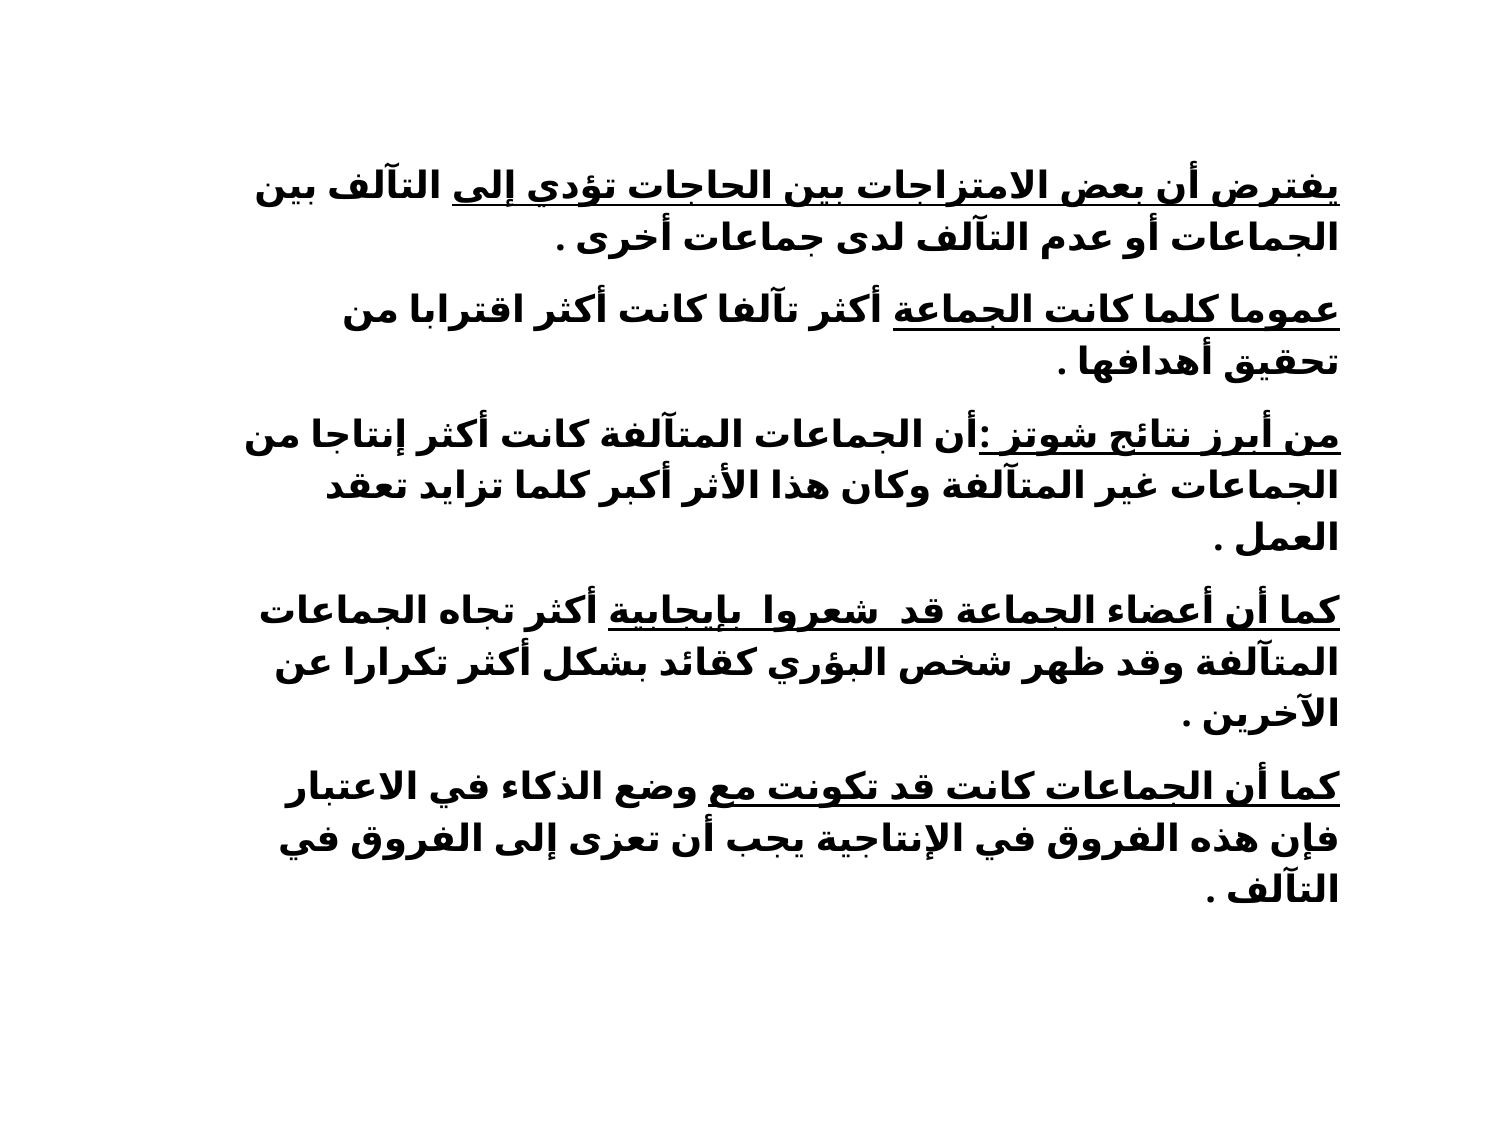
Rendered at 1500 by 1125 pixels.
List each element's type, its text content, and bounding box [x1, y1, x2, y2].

text_box يفترض أن بعض الامتزاجات بين الحاجات تؤدي إلى التآلف بين الجماعات أو عدم التآلف لدى جماعات أخرى . عموما كلما كانت الجماعة أكثر تآلفا كانت أكثر اقترابا من تحقيق أهدافها . من أبرز نتائج شوتز :أن الجماعات المتآلفة كانت أكثر إنتاجا من الجماعات غير المتآلفة وكان هذا الأثر أكبر كلما تزايد تعقد العمل . كما أن أعضاء الجماعة قد شعروا بإيجابية أكثر تجاه الجماعات المتآلفة وقد ظهر شخص البؤري كقائد بشكل أكثر تكرارا عن الآخرين . كما أن الجماعات كانت قد تكونت مع وضع الذكاء في الاعتبار فإن هذه الفروق في الإنتاجية يجب أن تعزى إلى الفروق في التآلف . [206, 146, 1412, 918]
